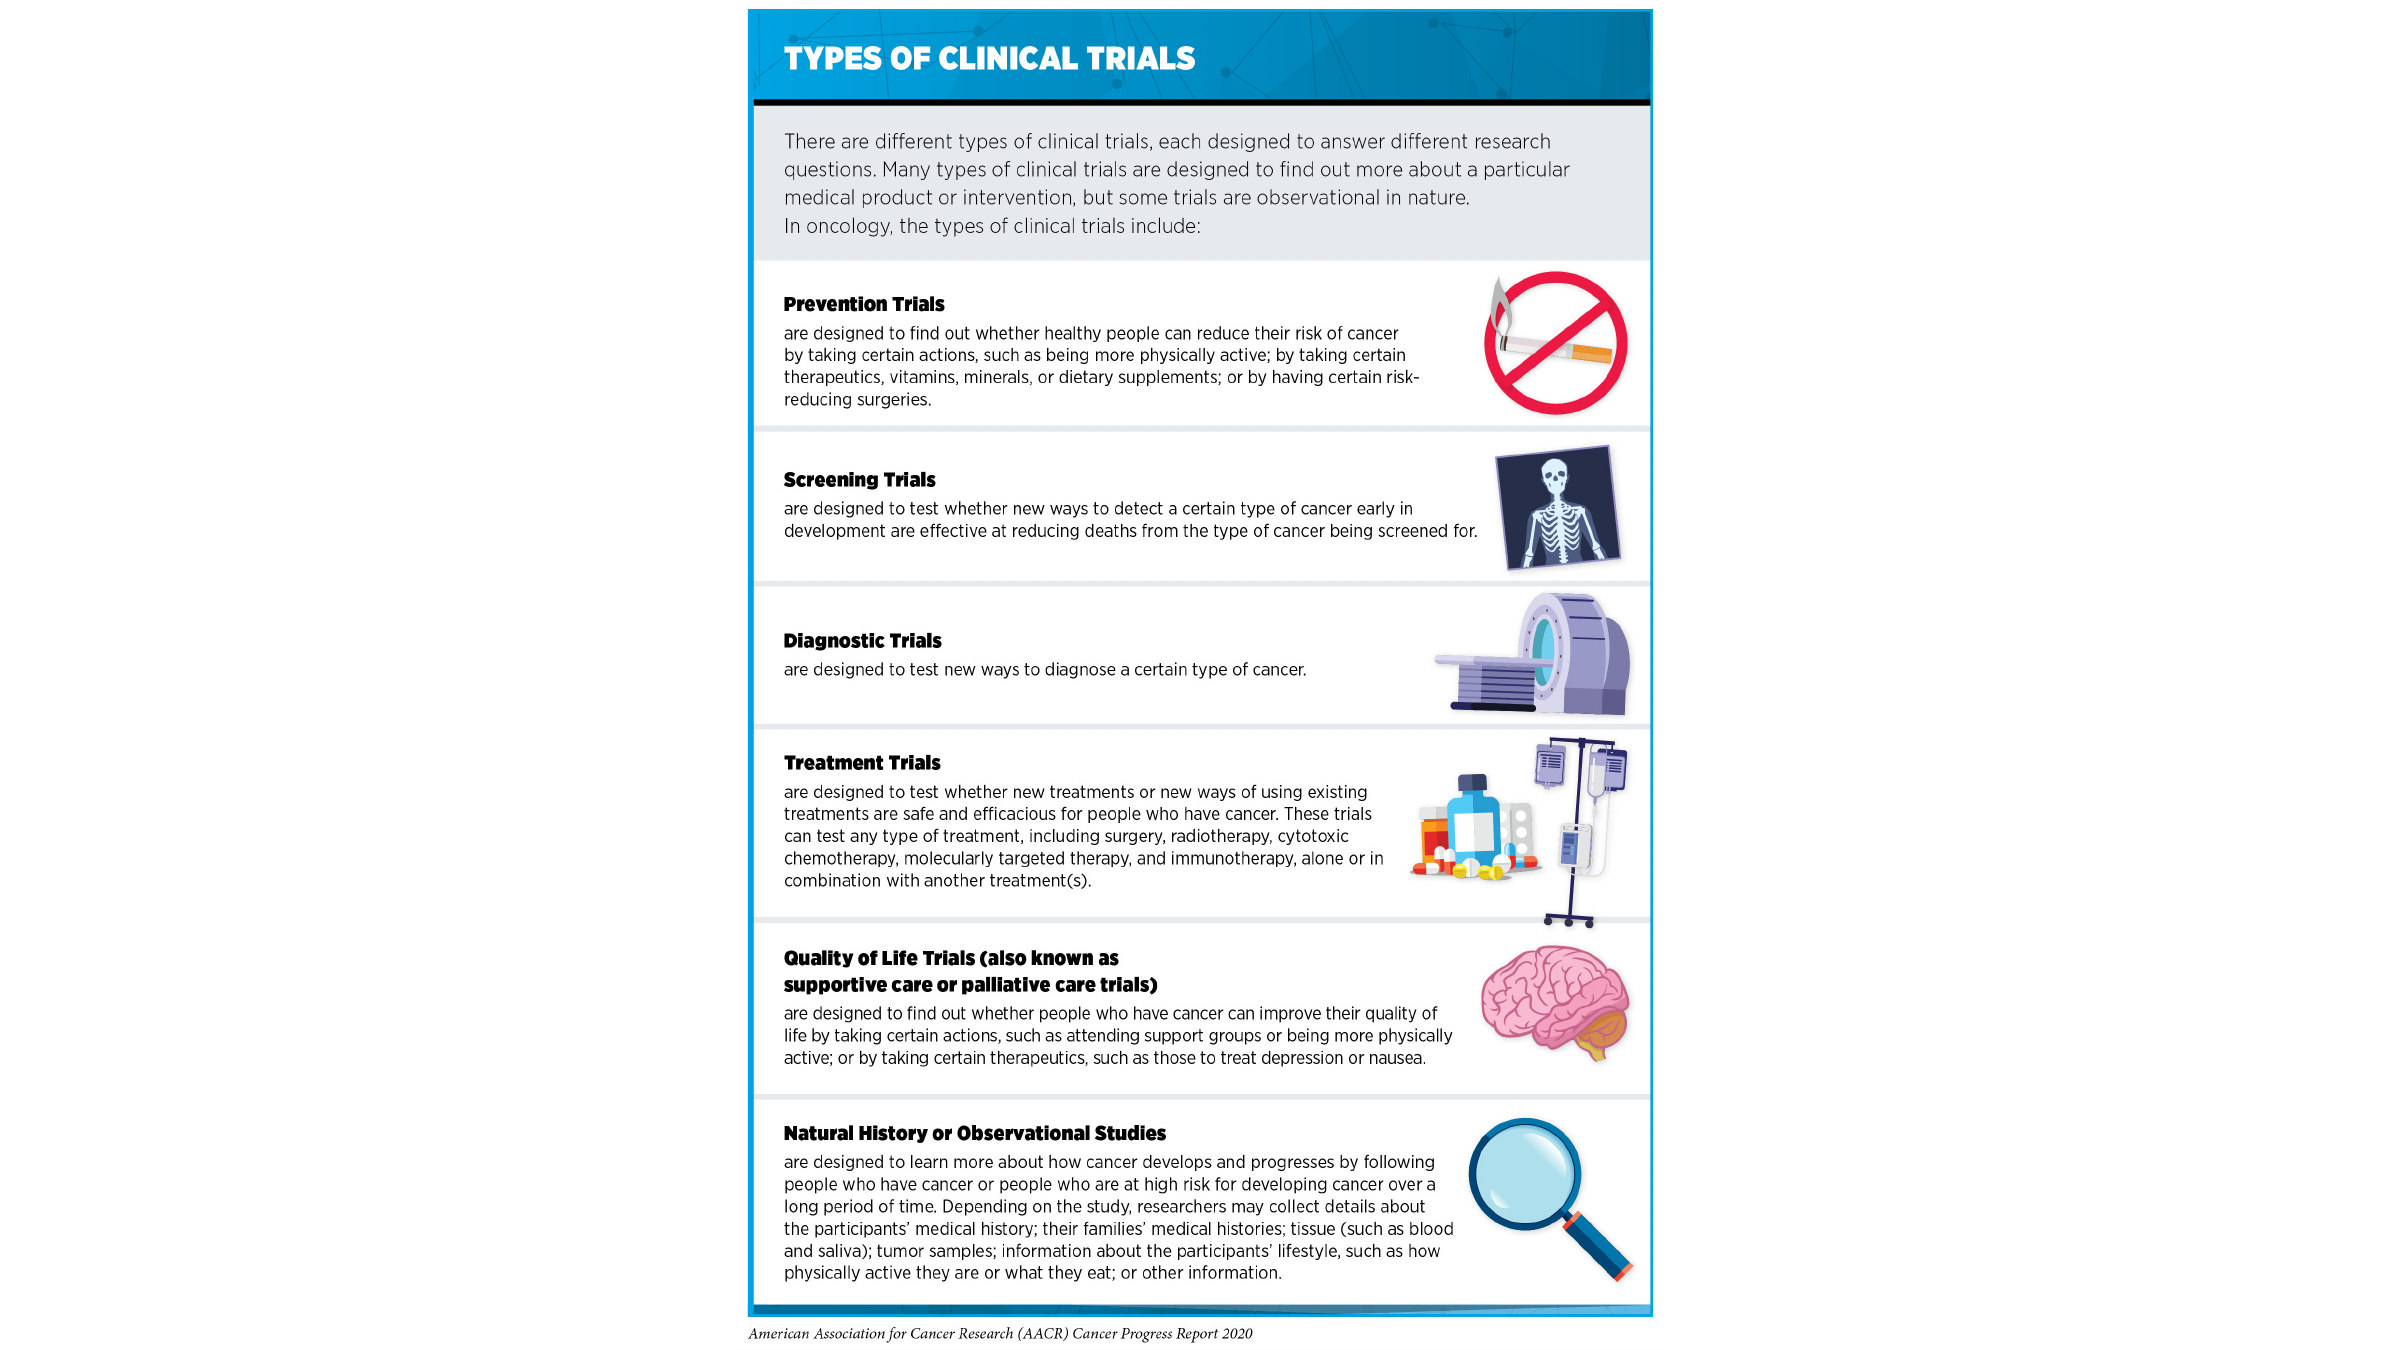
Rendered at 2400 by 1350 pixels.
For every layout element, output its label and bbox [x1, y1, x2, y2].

picture [737, 0, 1663, 1350]
